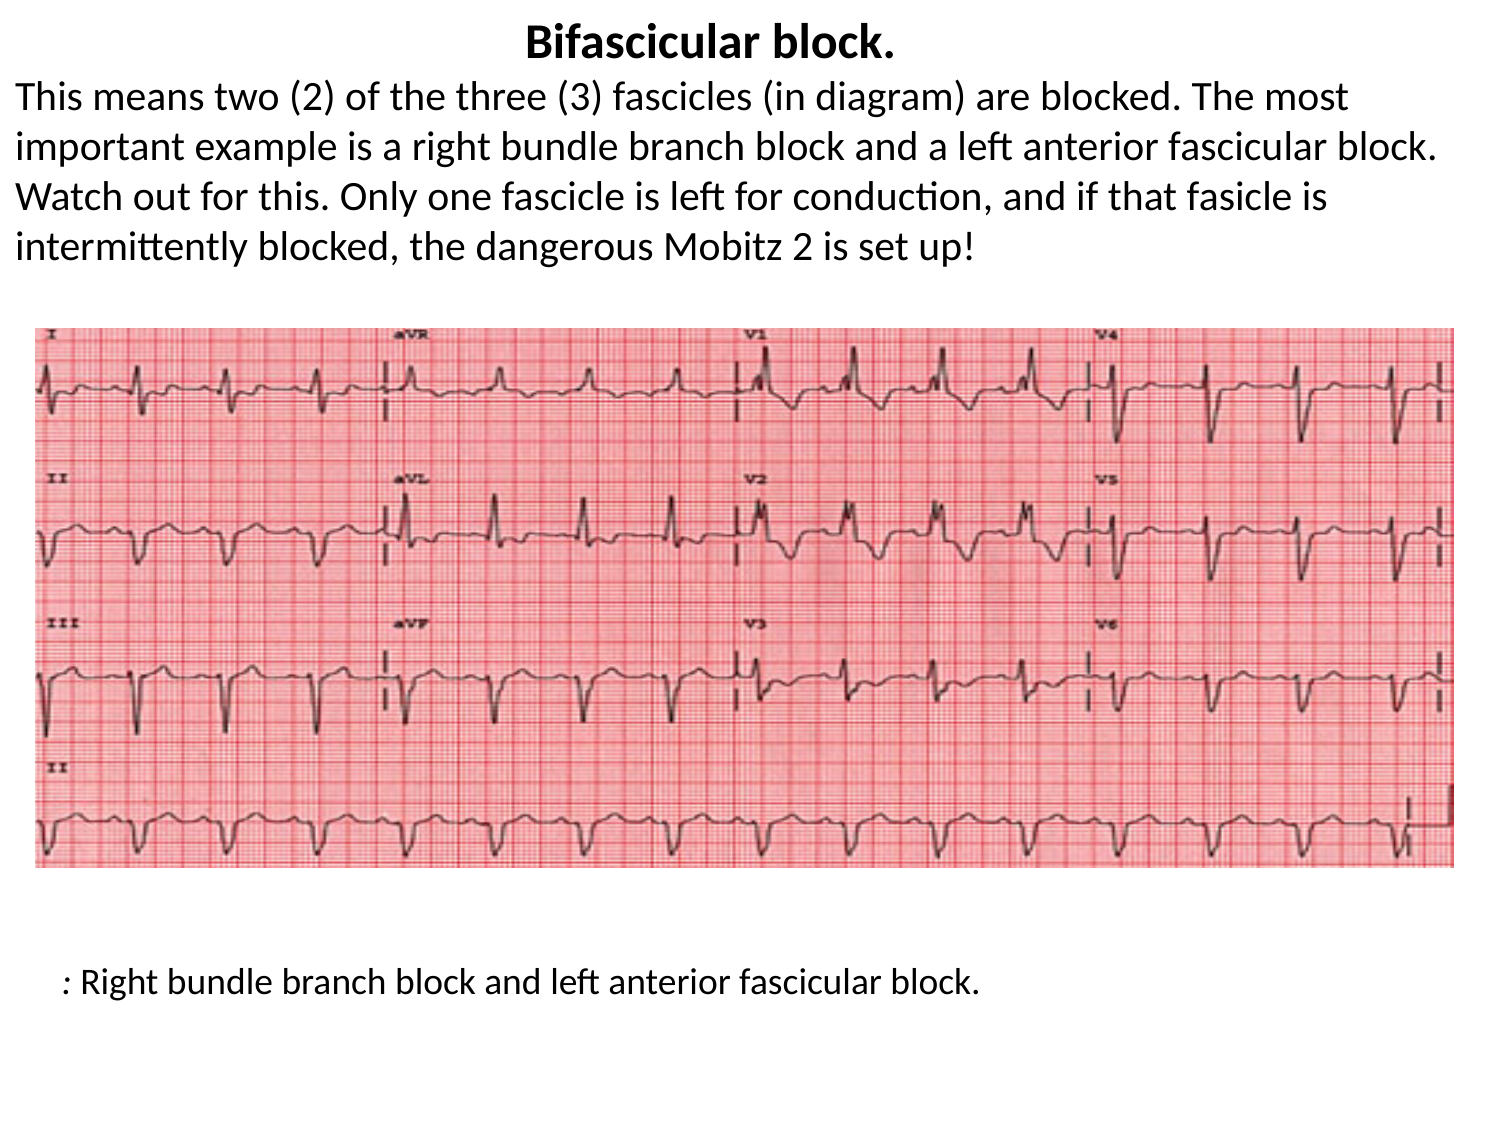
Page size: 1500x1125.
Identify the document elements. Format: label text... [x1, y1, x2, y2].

picture [34, 327, 1454, 868]
text_box : Right bundle branch block and left anterior fascicular block. [46, 949, 1465, 1010]
text_box Bifascicular block. This means two (2) of the three (3) fascicles (in diagram) are blocked. The most important example is a right bundle branch block and a left anterior fascicular block. Watch out for this. Only one fascicle is left for conduction, and if that fasicle is intermittently blocked, the dangerous Mobitz 2 is set up! [0, 1, 1500, 327]
